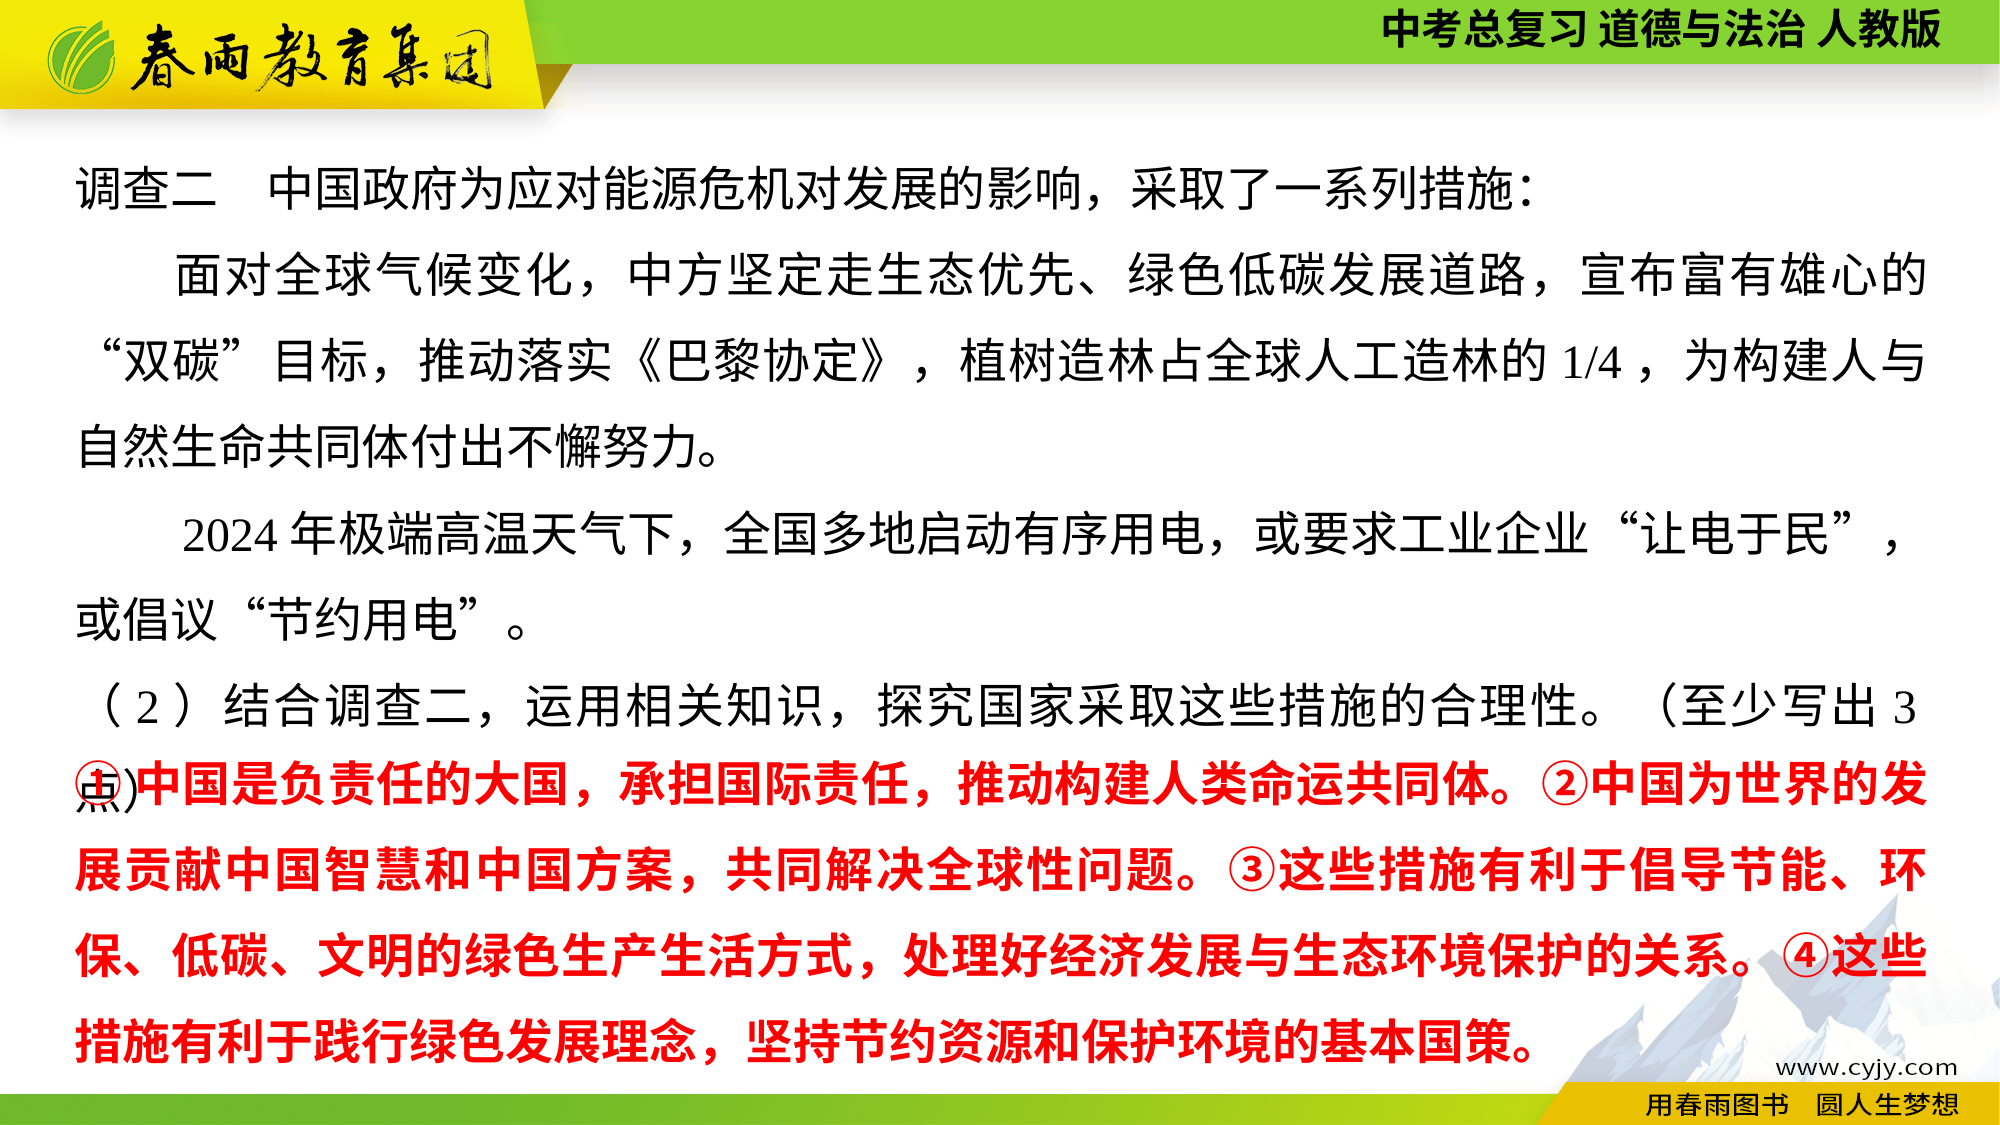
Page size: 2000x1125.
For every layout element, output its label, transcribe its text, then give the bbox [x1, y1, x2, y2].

text_box ①中国是负责任的大国，承担国际责任，推动构建人类命运共同体。②中国为世界的发展贡献中国智慧和中国方案，共同解决全球性问题。③这些措施有利于倡导节能、环保、低碳、文明的绿色生产生活方式，处理好经济发展与生态环境保护的关系。④这些措施有利于践行绿色发展理念，坚持节约资源和保护环境的基本国策。 [59, 717, 1944, 1077]
list 调查二 中国政府为应对能源危机对发展的影响，采取了一系列措施： 面对全球气候变化，中方坚定走生态优先、绿色低碳发展道路，宣布富有雄心的“双碳”目标，推动落实《巴黎协定》，植树造林占全球人工造林的1/4，为构建人与自然生命共同体付出不懈努力。 2024年极端高温天气下，全国多地启动有序用电，或要求工业企业“让电于民”，或倡议“节约用电”。 （2）结合调查二，运用相关知识，探究国家采取这些措施的合理性。（至少写出3点） [59, 122, 1944, 717]
picture [0, 0, 2000, 1125]
